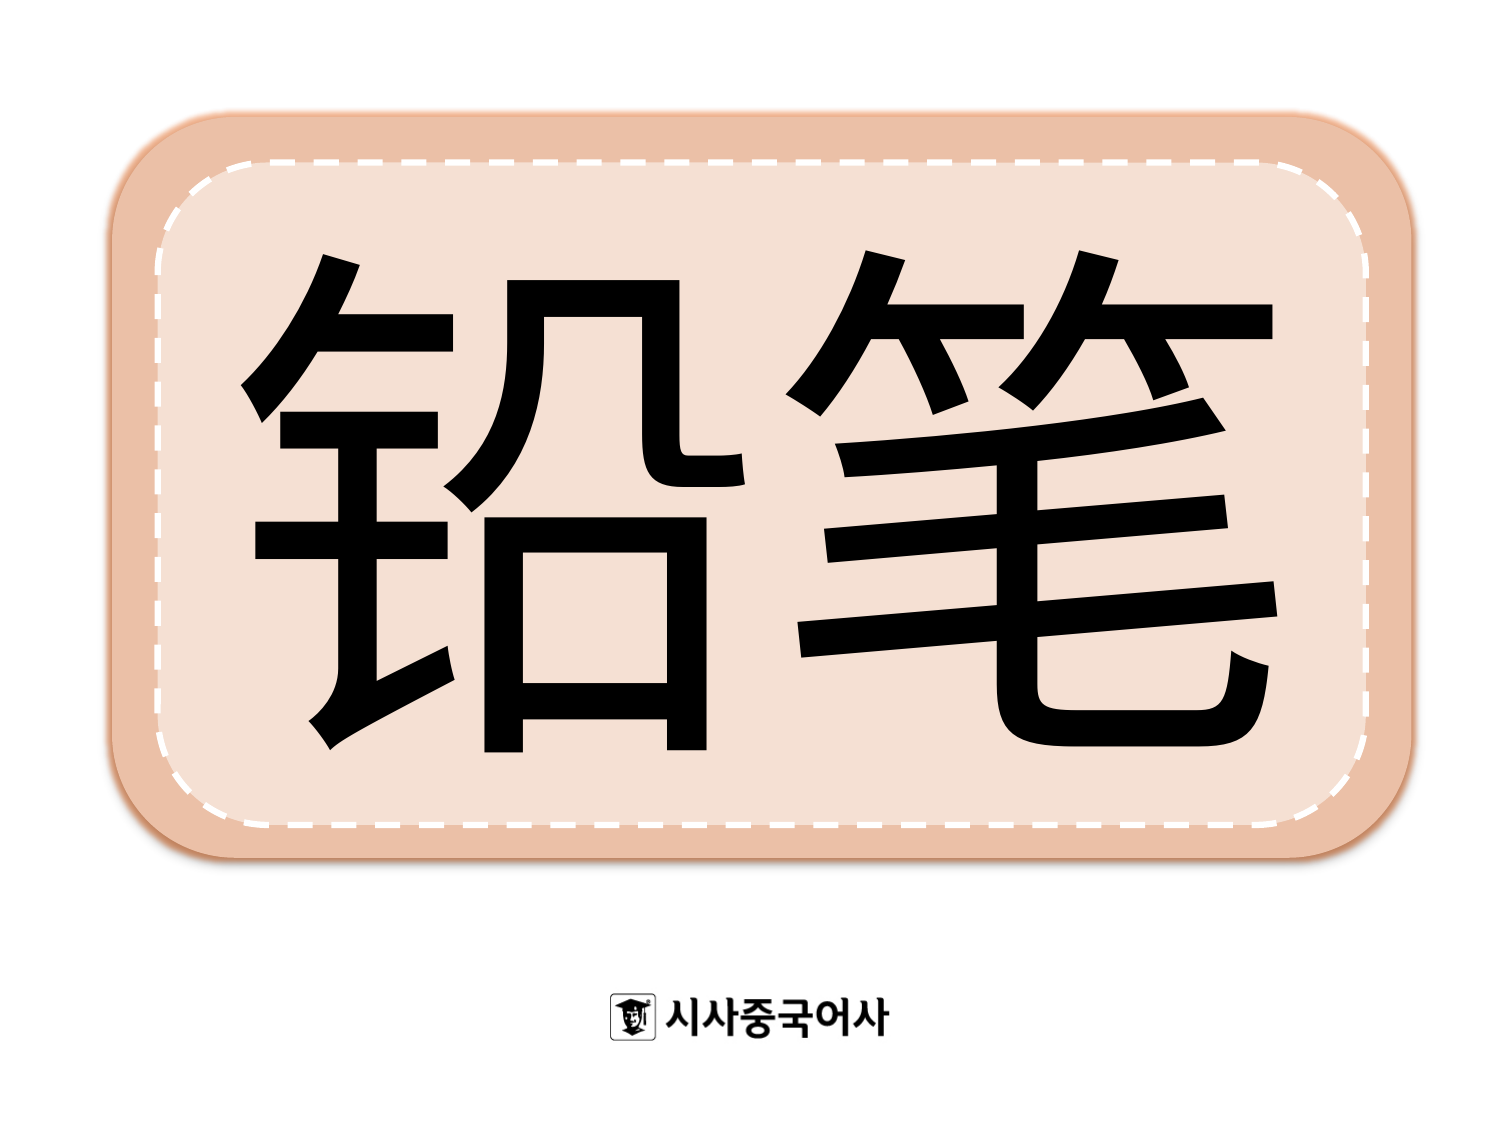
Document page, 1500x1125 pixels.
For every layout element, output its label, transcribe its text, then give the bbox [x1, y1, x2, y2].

text_box 铅笔 [162, 160, 1371, 824]
picture [602, 987, 898, 1047]
